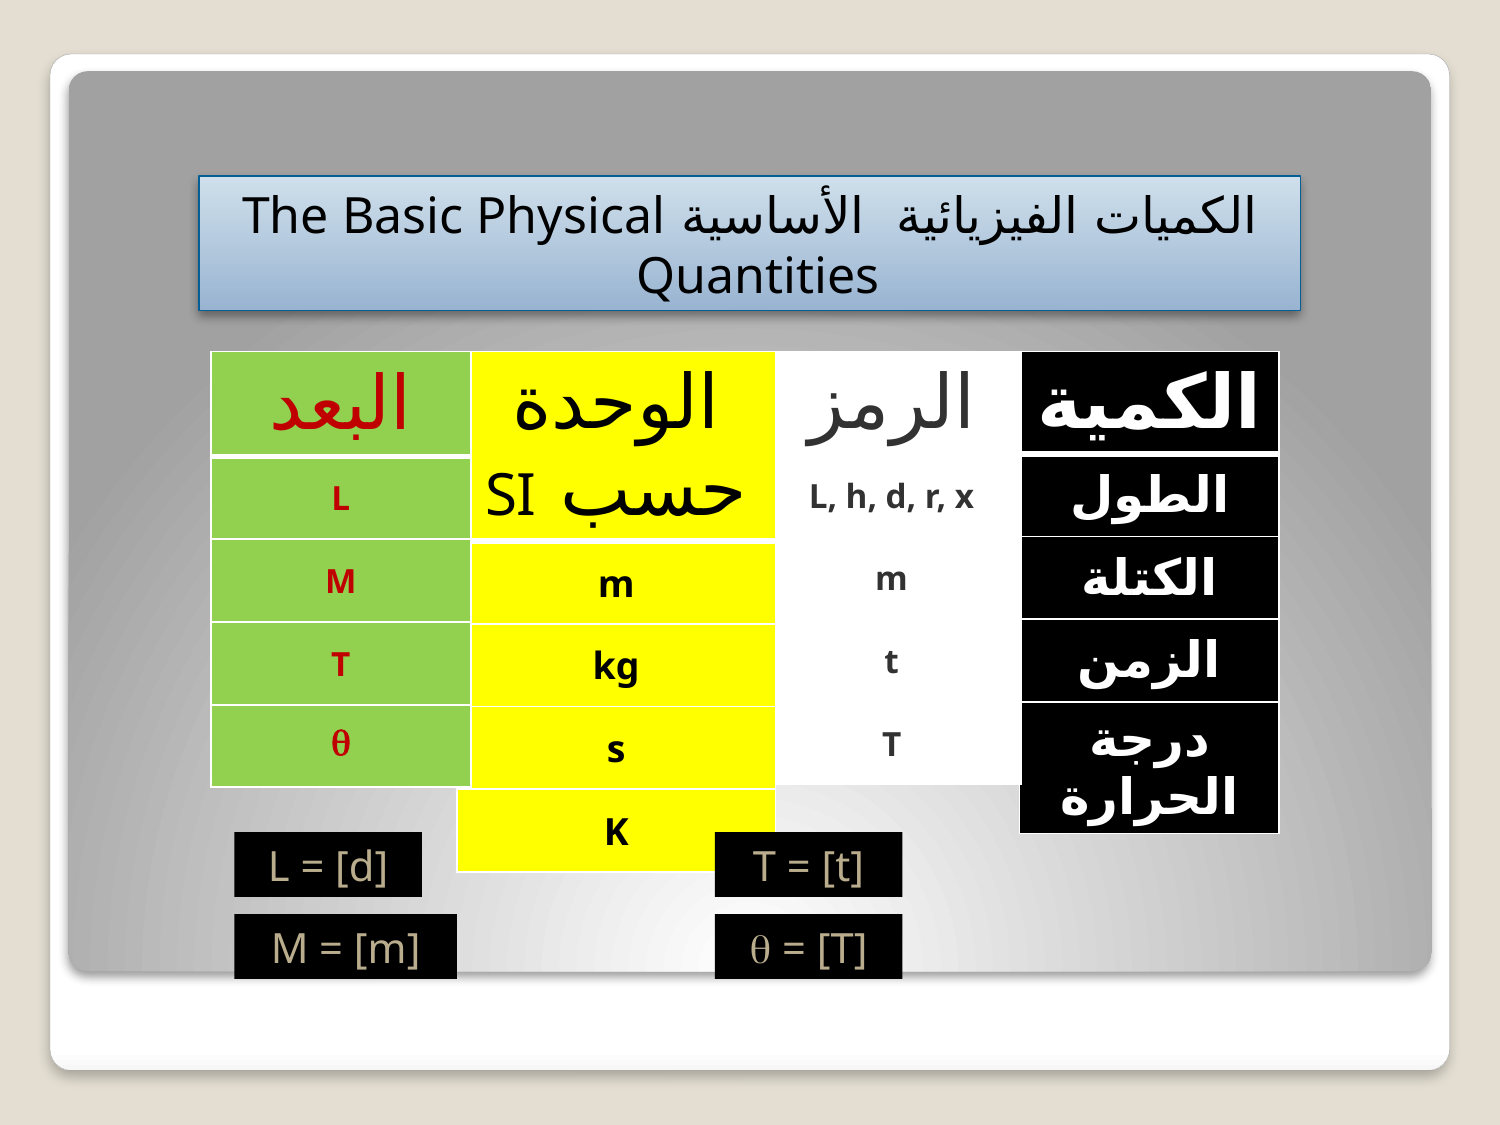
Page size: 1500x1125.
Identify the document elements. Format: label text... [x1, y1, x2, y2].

table_cell m [776, 537, 1021, 618]
table_header الوحدة حسب SI [472, 352, 775, 538]
table_cell s [472, 707, 775, 788]
table_cell L, h, d, r, x [776, 457, 1021, 536]
table_header الكمية [1022, 352, 1278, 451]
table_cell K [458, 790, 775, 871]
table_cell kg [472, 625, 775, 706]
table_cell الطول [1022, 457, 1278, 536]
table_cell L [212, 459, 470, 538]
table_cell m [472, 544, 775, 623]
table_header الرمز [776, 352, 1021, 451]
table_cell q [212, 706, 470, 786]
table_cell T [212, 623, 470, 704]
table_cell t [776, 620, 1021, 701]
text_box T = [t] [714, 832, 903, 897]
text_box M = [m] [234, 914, 457, 979]
text_box L = [d] [234, 832, 422, 897]
text_box q = [T] [714, 914, 903, 979]
table_header البعد [212, 352, 470, 454]
table_cell M [212, 540, 470, 621]
table_cell الكتلة [1022, 537, 1278, 618]
text_box الكميات الفيزيائية الأساسية The Basic Physical Quantities [198, 175, 1301, 311]
table_cell T [776, 703, 1021, 784]
table_cell الزمن [1022, 620, 1278, 701]
table_cell درجة الحرارة [1020, 703, 1278, 833]
